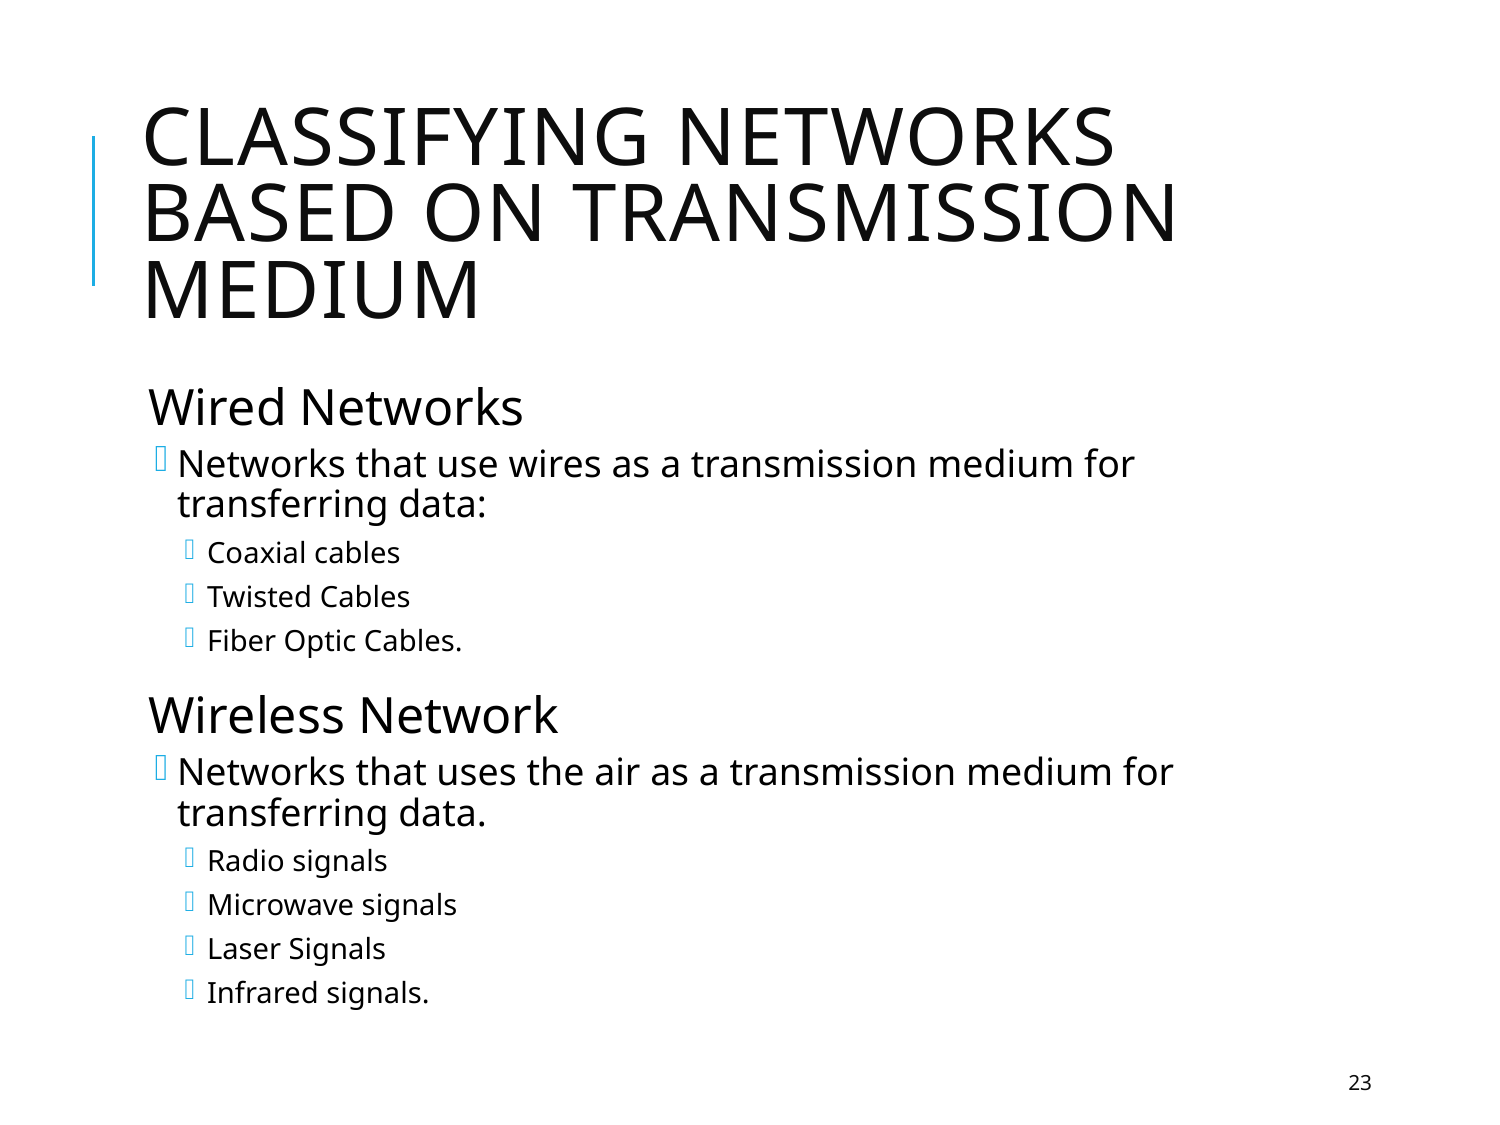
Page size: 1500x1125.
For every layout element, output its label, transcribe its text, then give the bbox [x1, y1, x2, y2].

list Wired Networks Networks that use wires as a transmission medium for transferring data: Coaxial cables Twisted Cables Fiber Optic Cables. Wireless Network Networks that uses the air as a transmission medium for transferring data. Radio signals Microwave signals Laser Signals Infrared signals. [126, 375, 1322, 1035]
slide_number 23 [1333, 1061, 1454, 1107]
title Classifying networks based on transmission medium [126, 96, 1322, 342]
